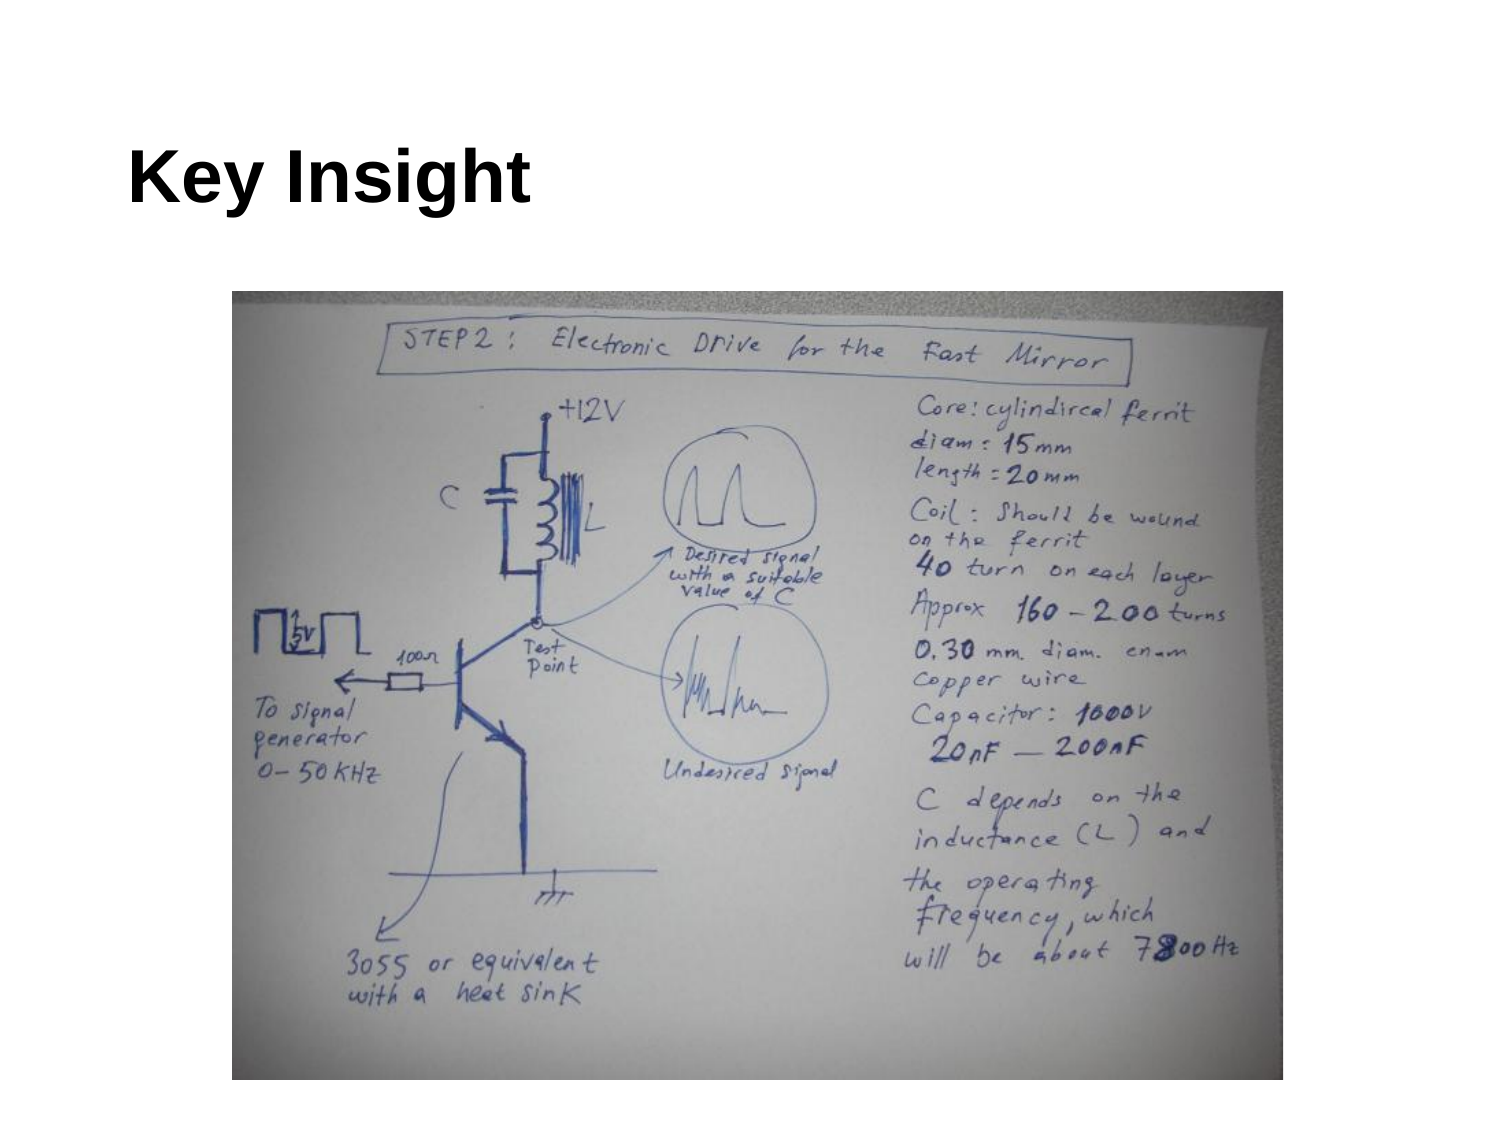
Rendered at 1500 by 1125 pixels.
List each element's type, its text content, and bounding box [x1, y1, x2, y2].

title Key Insight [75, 45, 1425, 233]
text_box [232, 291, 1284, 1080]
